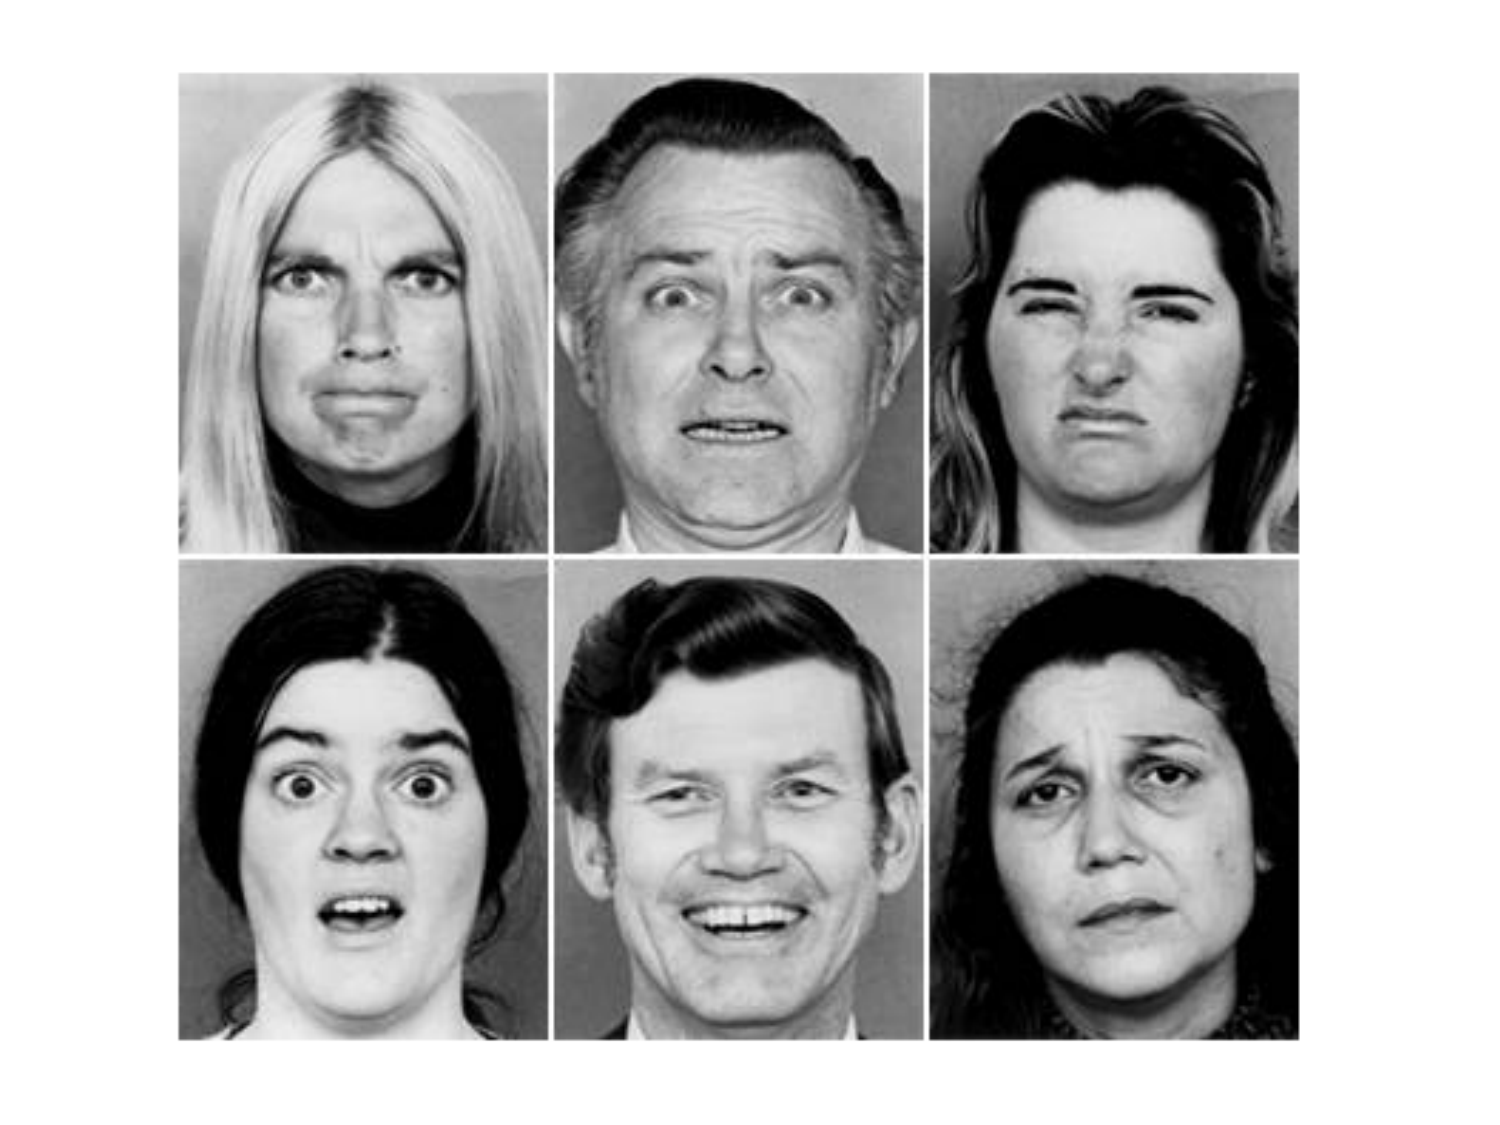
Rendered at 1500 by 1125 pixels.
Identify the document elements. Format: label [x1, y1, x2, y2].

picture [170, 53, 1318, 1061]
